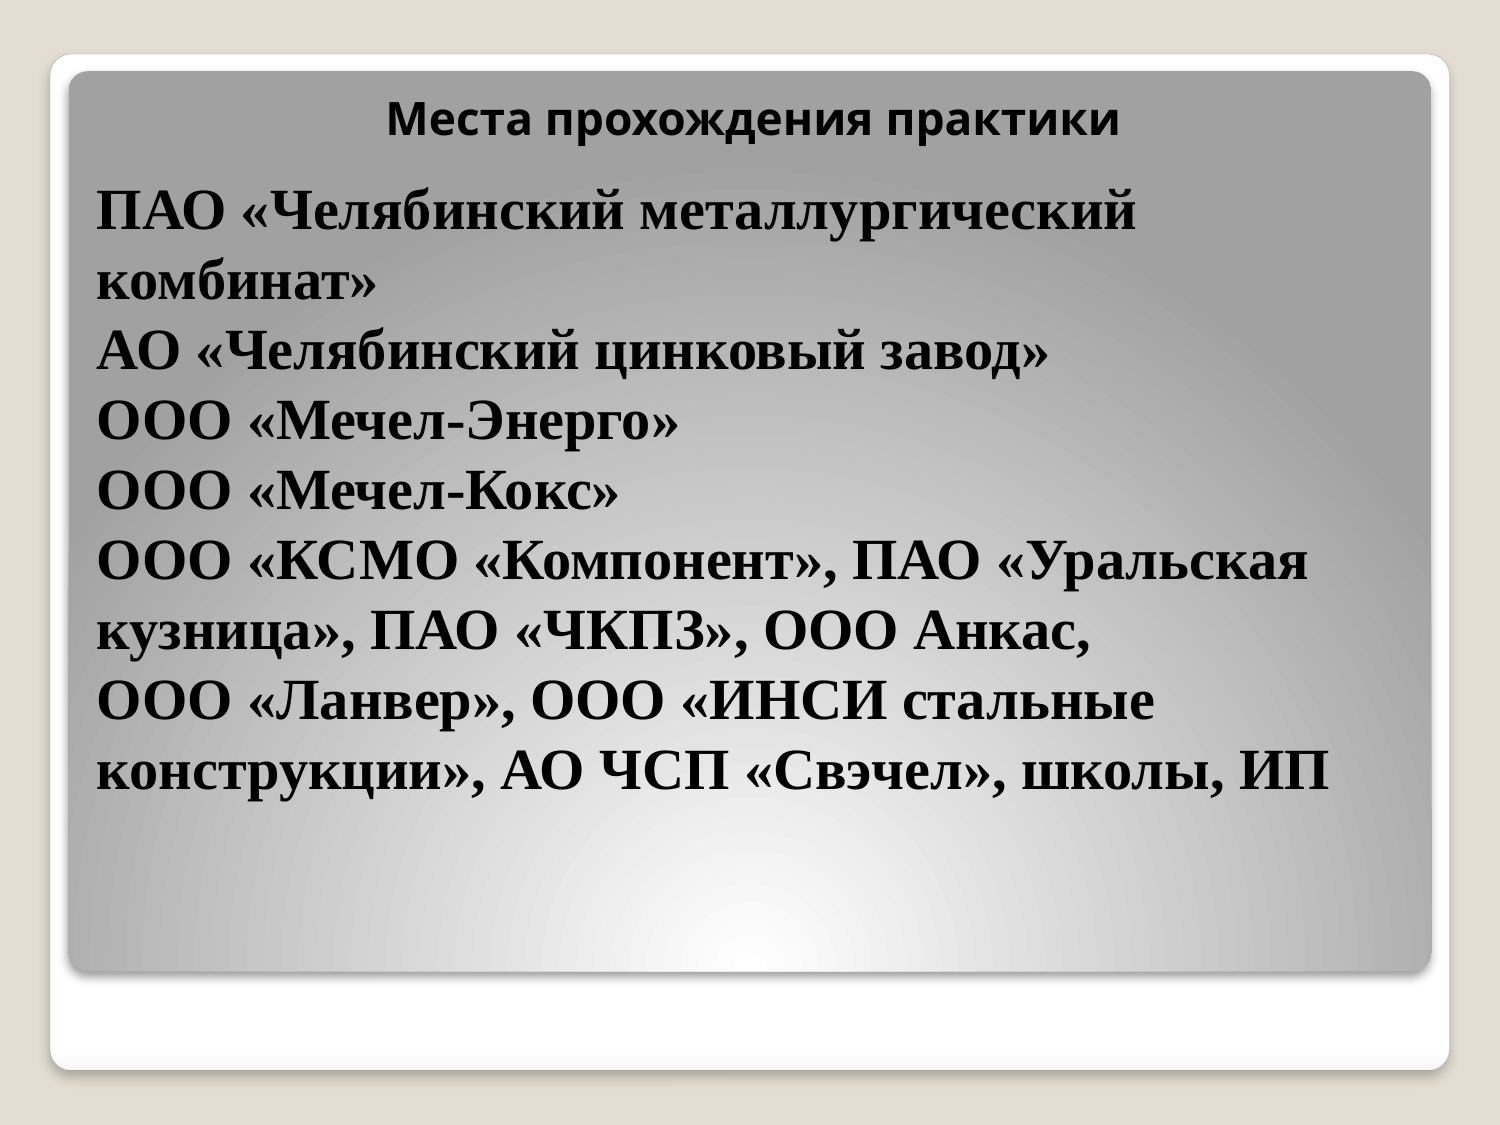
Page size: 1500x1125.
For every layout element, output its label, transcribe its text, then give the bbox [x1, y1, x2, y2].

text_box ПАО «Челябинский металлургический комбинат» АО «Челябинский цинковый завод» ООО «Мечел-Энерго» ООО «Мечел-Кокс» ООО «КСМО «Компонент», ПАО «Уральская кузница», ПАО «ЧКПЗ», ООО Анкас, ООО «Ланвер», ООО «ИНСИ стальные конструкции», АО ЧСП «Свэчел», школы, ИП [82, 163, 1442, 879]
title Места прохождения практики [82, 82, 1425, 153]
